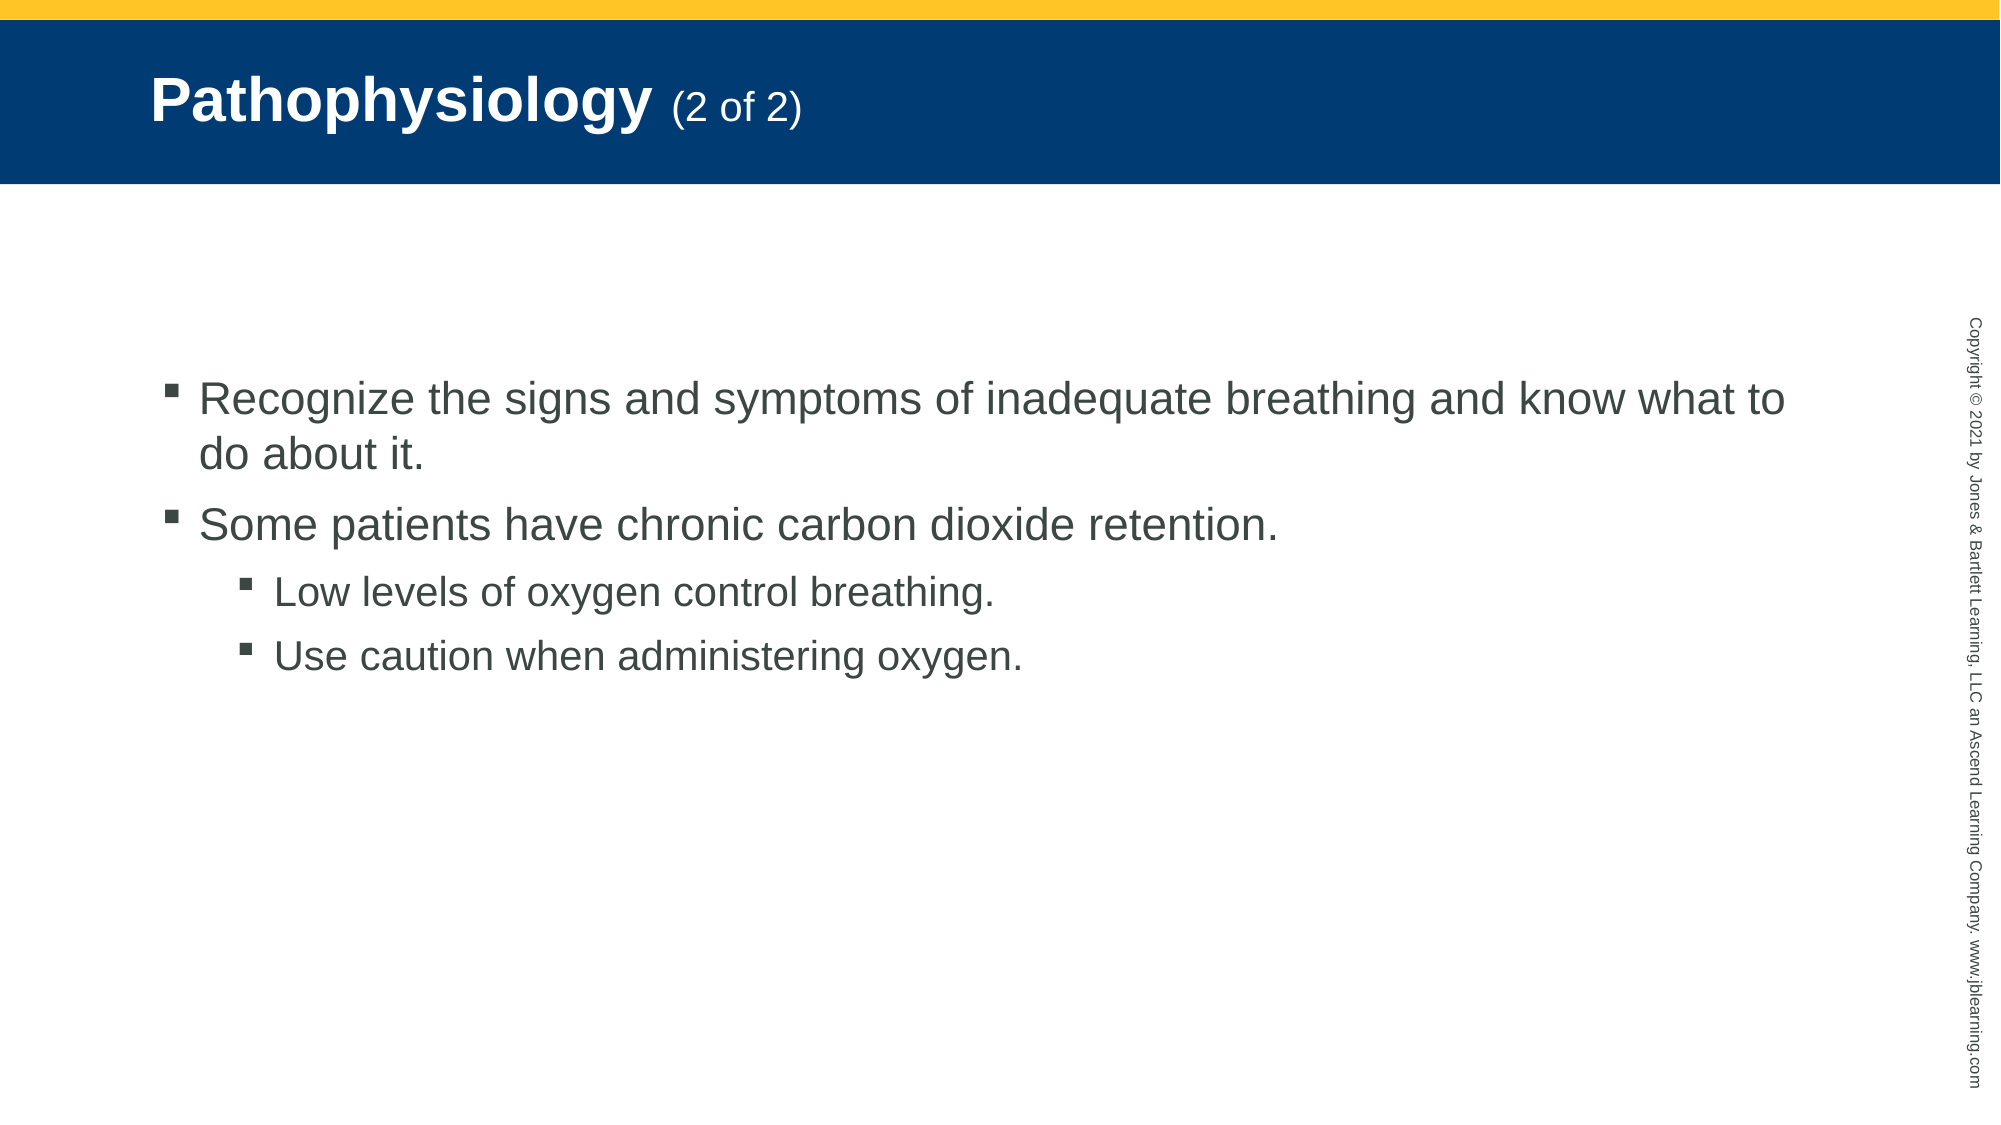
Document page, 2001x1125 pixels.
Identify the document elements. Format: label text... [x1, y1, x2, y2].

list Recognize the signs and symptoms of inadequate breathing and know what to do about it. Some patients have chronic carbon dioxide retention. Low levels of oxygen control breathing. Use caution when administering oxygen. [146, 361, 1859, 1016]
title Pathophysiology (2 of 2) [0, 19, 2000, 185]
